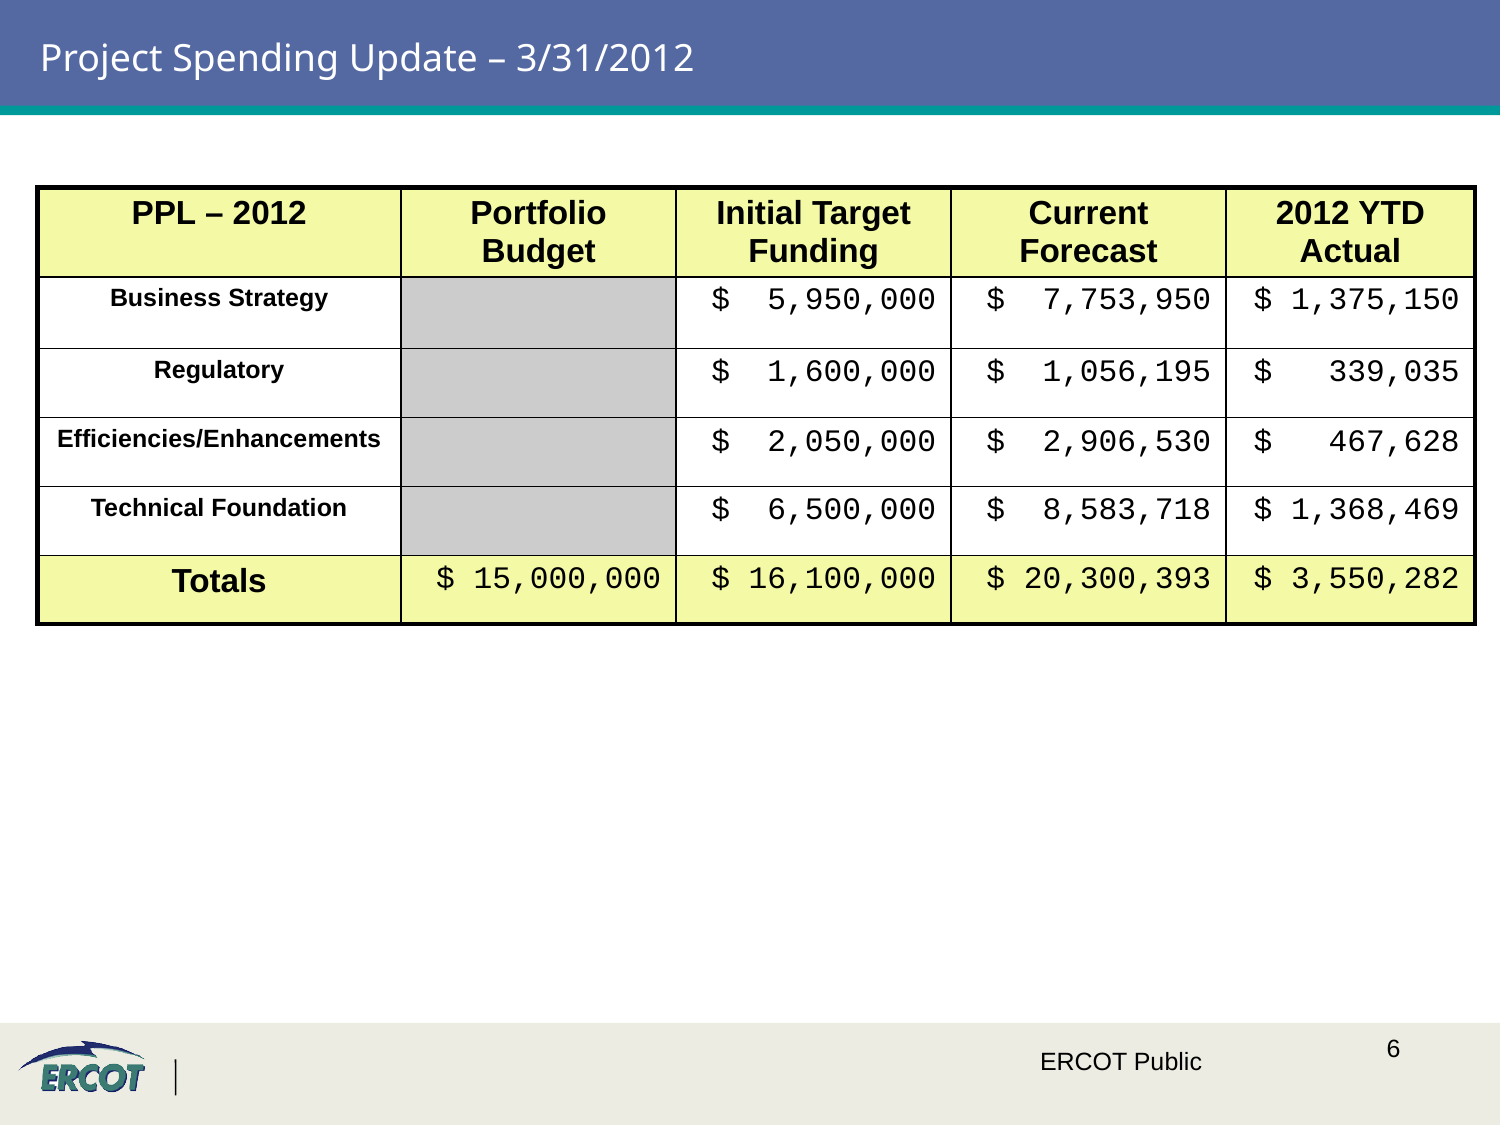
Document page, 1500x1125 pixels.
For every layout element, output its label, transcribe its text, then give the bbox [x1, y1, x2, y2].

table_cell $ 2,050,000 [677, 418, 950, 486]
table_cell [402, 418, 675, 486]
table_header Current Forecast [952, 190, 1225, 276]
picture [10, 1031, 151, 1111]
table_cell $ 15,000,000 [402, 556, 675, 622]
table_cell $ 7,753,950 [952, 278, 1225, 348]
table_cell $ 20,300,393 [952, 556, 1225, 622]
table_cell Regulatory [40, 349, 400, 417]
table_cell $ 1,056,195 [952, 349, 1225, 417]
table_cell Technical Foundation [40, 487, 400, 555]
table_cell [402, 278, 675, 348]
text_box ERCOT Public [1025, 1037, 1438, 1113]
table_cell $ 6,500,000 [677, 487, 950, 555]
table_cell Totals [40, 556, 400, 622]
title Project Spending Update – 3/31/2012 [24, 0, 988, 113]
table_cell $ 339,035 [1227, 349, 1473, 417]
table_cell [402, 487, 675, 555]
table_cell [402, 349, 675, 417]
table_cell $ 3,550,282 [1227, 556, 1473, 622]
table_header Initial Target Funding [677, 190, 950, 276]
table_cell $ 1,600,000 [677, 349, 950, 417]
table_cell $ 5,950,000 [677, 278, 950, 348]
table_cell $ 1,375,150 [1227, 278, 1473, 348]
table_header PPL – 2012 [40, 190, 400, 276]
table_cell Efficiencies/Enhancements [40, 418, 400, 486]
table_cell Business Strategy [40, 278, 400, 348]
table_header Portfolio Budget [402, 190, 675, 276]
table_cell $ 1,368,469 [1227, 487, 1473, 555]
table_cell $ 2,906,530 [952, 418, 1225, 486]
table_cell $ 467,628 [1227, 418, 1473, 486]
table_header 2012 YTD Actual [1227, 190, 1473, 276]
table_cell $ 16,100,000 [677, 556, 950, 622]
table_cell $ 8,583,718 [952, 487, 1225, 555]
